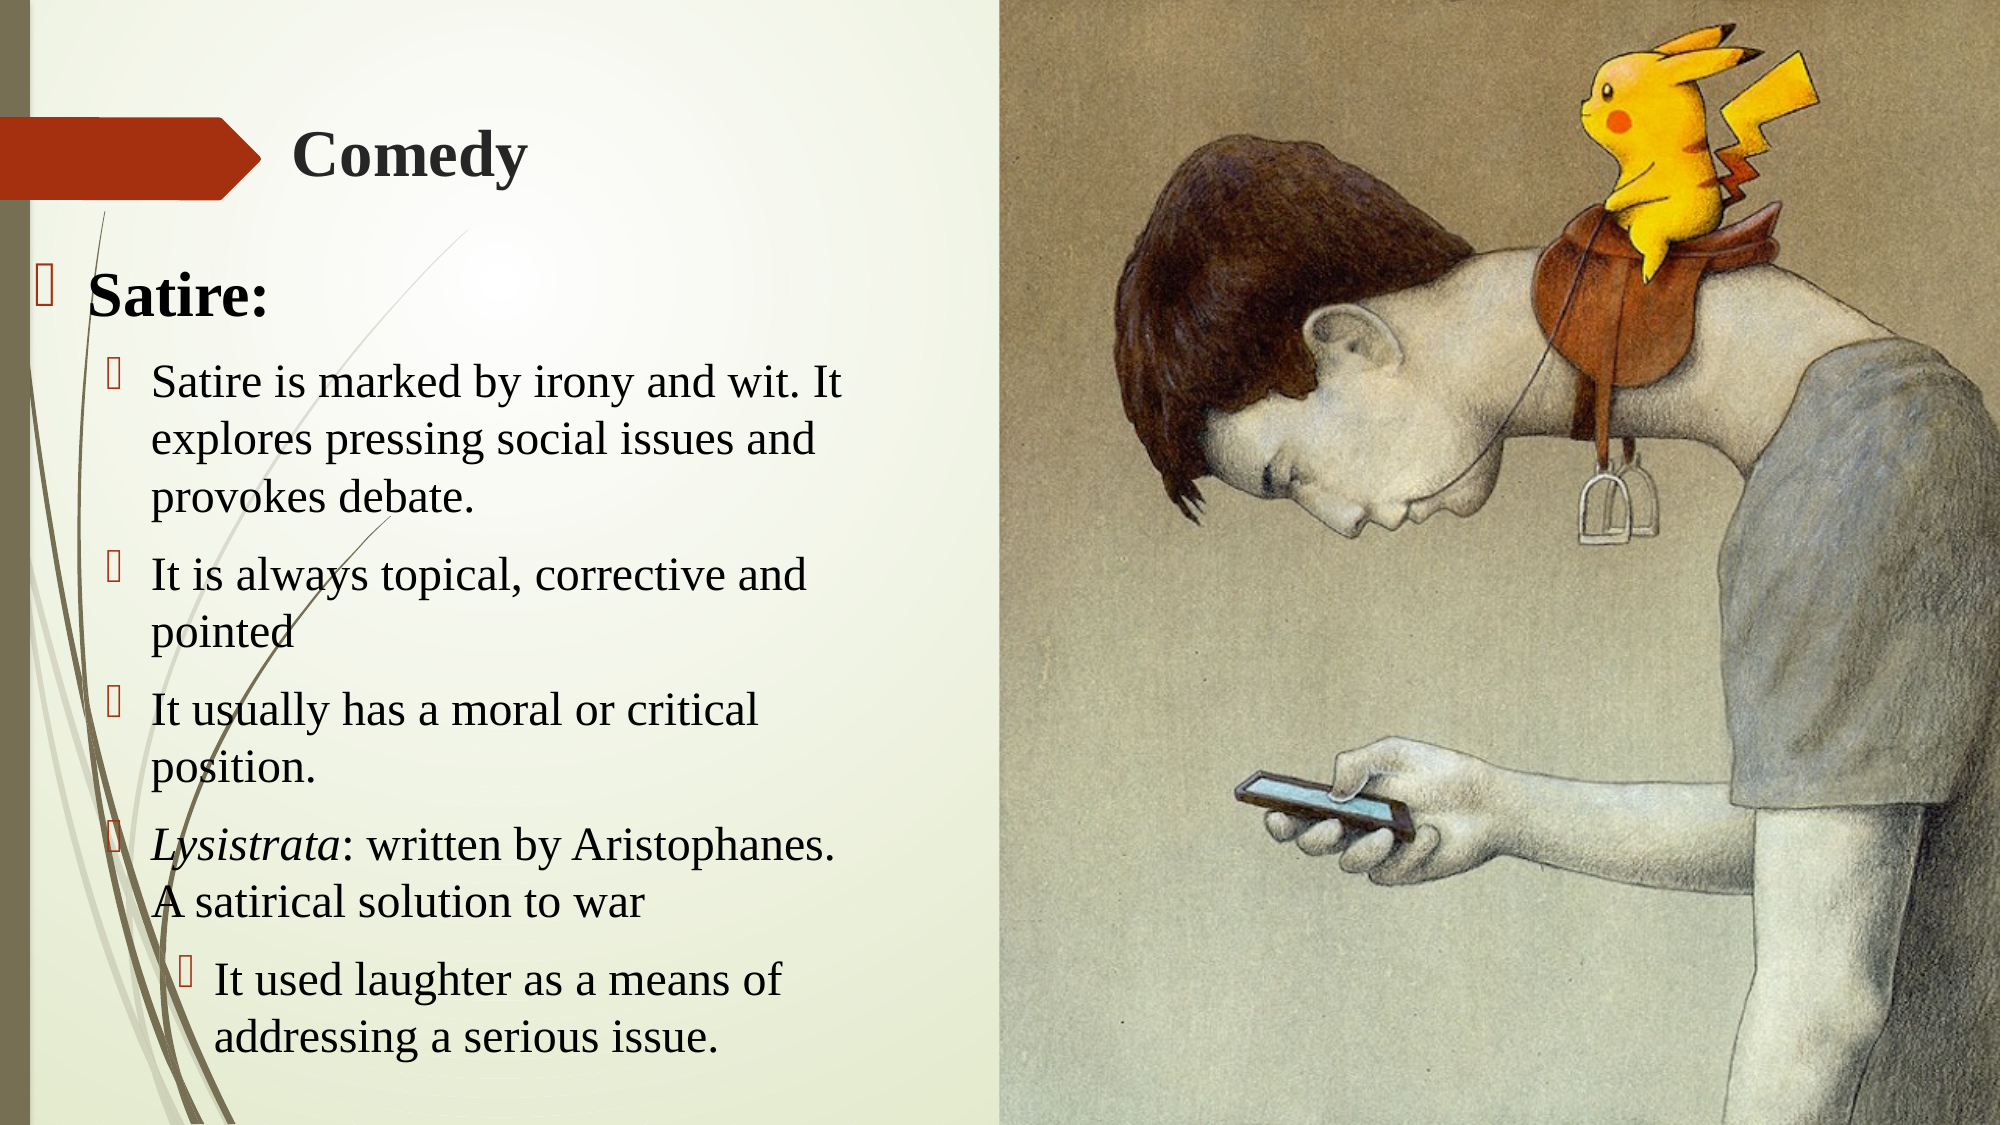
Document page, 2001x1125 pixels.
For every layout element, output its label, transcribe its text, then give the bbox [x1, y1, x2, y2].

picture [999, 0, 2000, 1125]
title Comedy [276, 102, 956, 313]
list Satire: Satire is marked by irony and wit. It explores pressing social issues and provokes debate. It is always topical, corrective and pointed It usually has a moral or critical position. Lysistrata: written by Aristophanes. A satirical solution to war It used laughter as a means of addressing a serious issue. [18, 245, 890, 1071]
